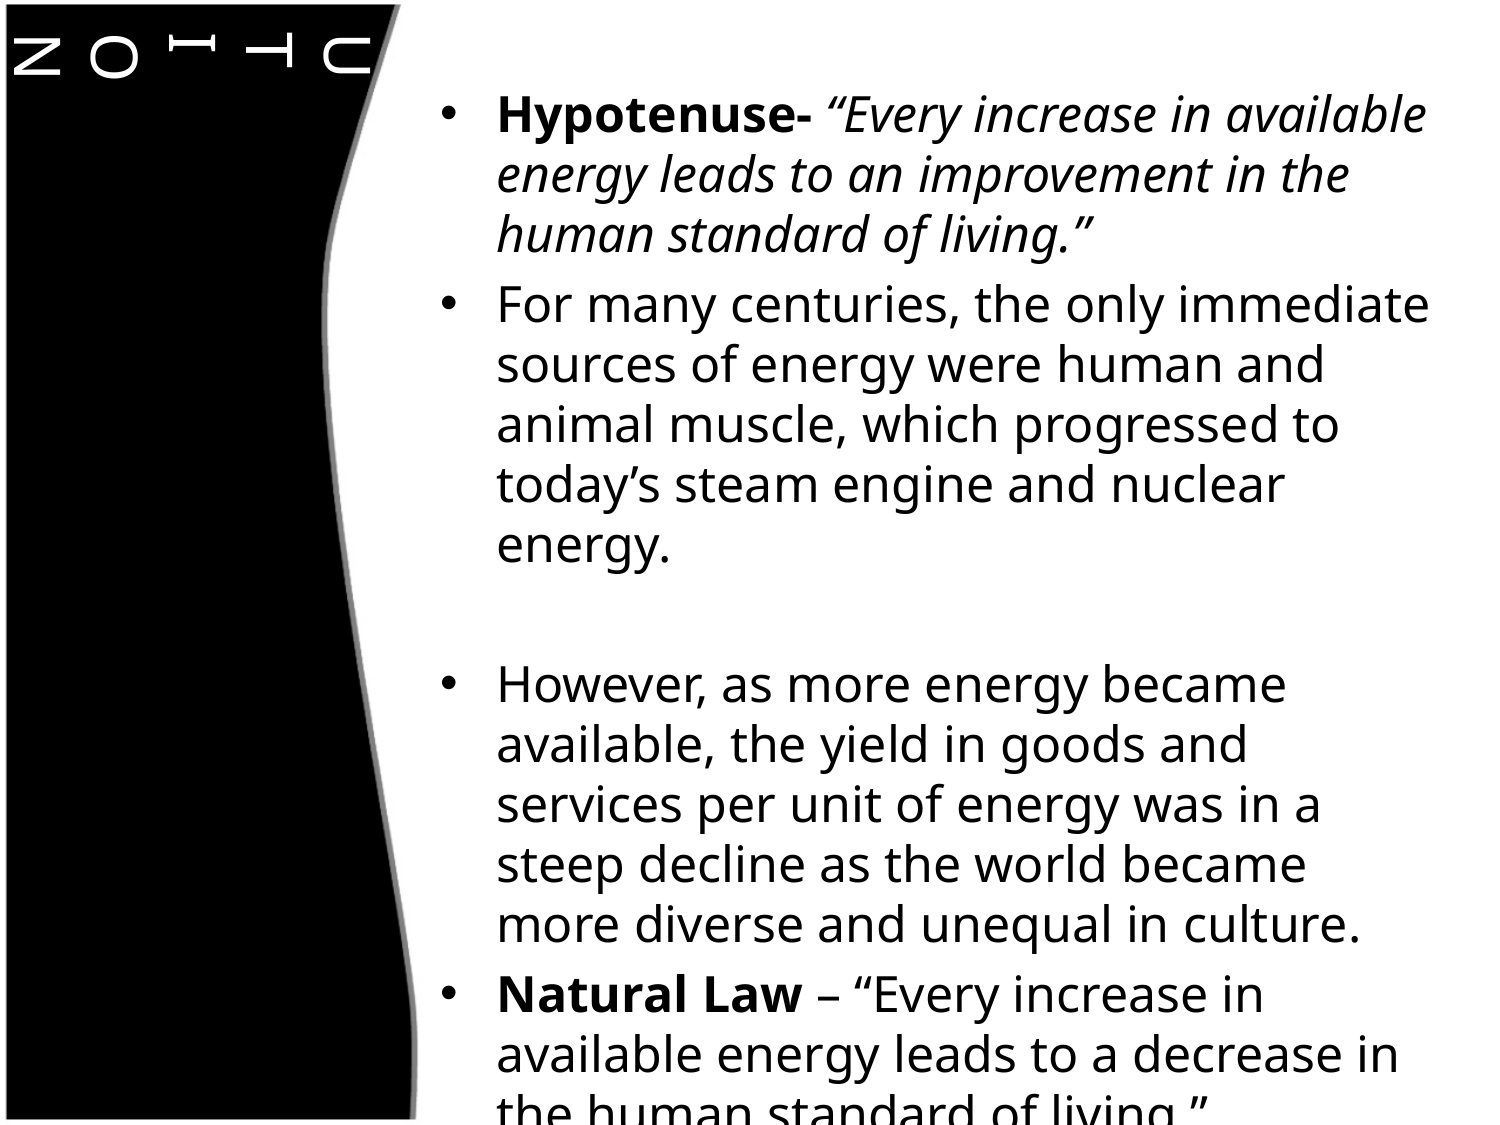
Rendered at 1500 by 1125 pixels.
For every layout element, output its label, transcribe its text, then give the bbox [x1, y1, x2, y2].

title E V O L U T I O N A R Y LAW [62, 24, 251, 1076]
list Hypotenuse- “Every increase in available energy leads to an improvement in the human standard of living.” For many centuries, the only immediate sources of energy were human and animal muscle, which progressed to today’s steam engine and nuclear energy. However, as more energy became available, the yield in goods and services per unit of energy was in a steep decline as the world became more diverse and unequal in culture. Natural Law – “Every increase in available energy leads to a decrease in the human standard of living.” [424, 74, 1451, 1026]
picture [0, 0, 1500, 1125]
